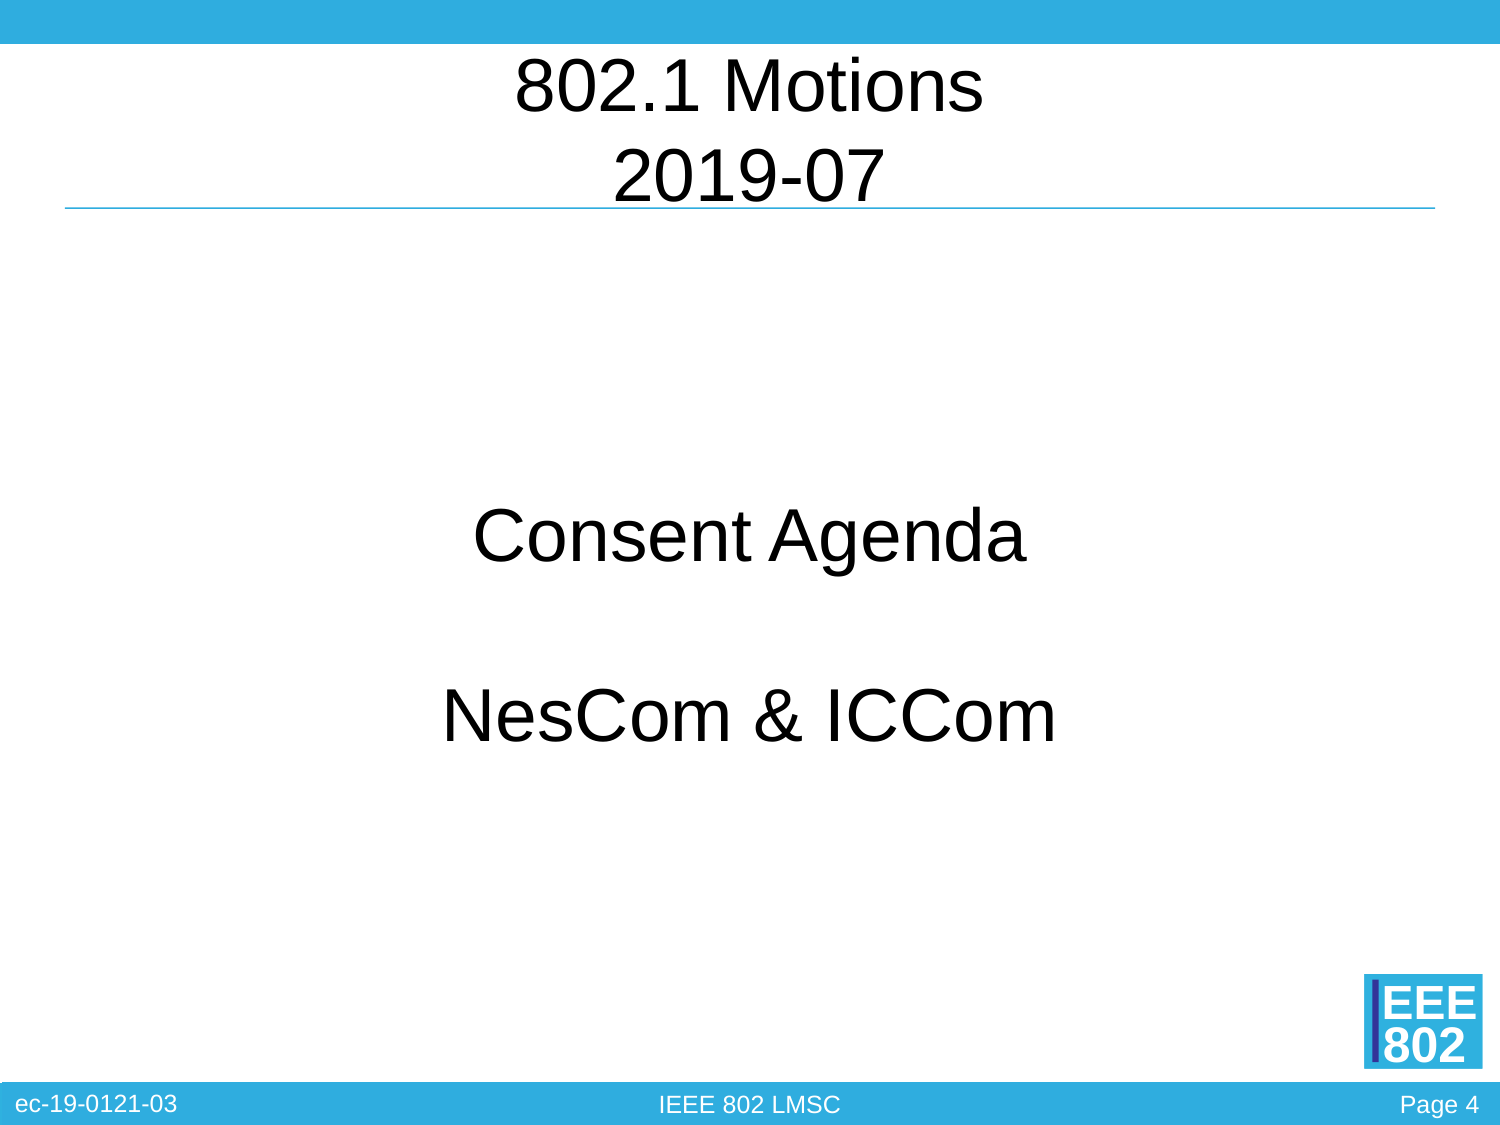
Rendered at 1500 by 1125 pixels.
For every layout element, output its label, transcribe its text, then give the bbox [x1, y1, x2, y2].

title 802.1 Motions 2019-07 Consent Agenda NesCom & ICCom [112, 321, 1388, 563]
